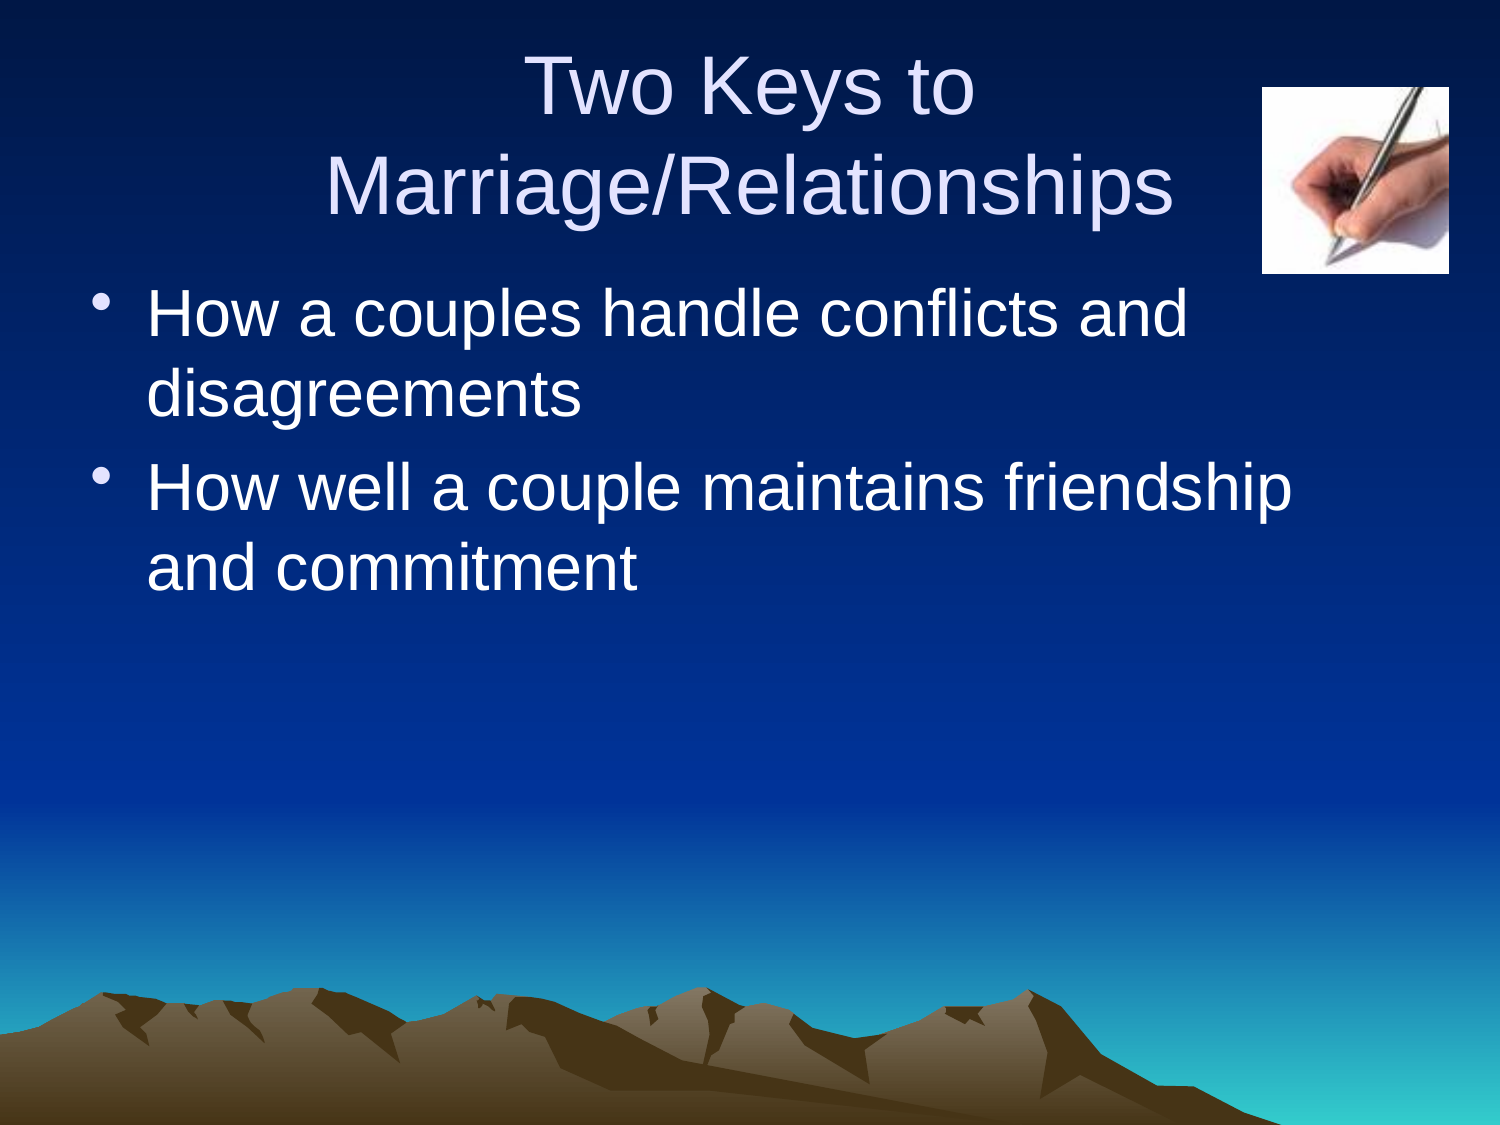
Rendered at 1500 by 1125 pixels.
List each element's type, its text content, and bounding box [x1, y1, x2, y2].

picture [1262, 87, 1449, 274]
title Two Keys to Marriage/Relationships [75, 37, 1425, 225]
list How a couples handle conflicts and disagreements How well a couple maintains friendship and commitment [74, 262, 1426, 1001]
